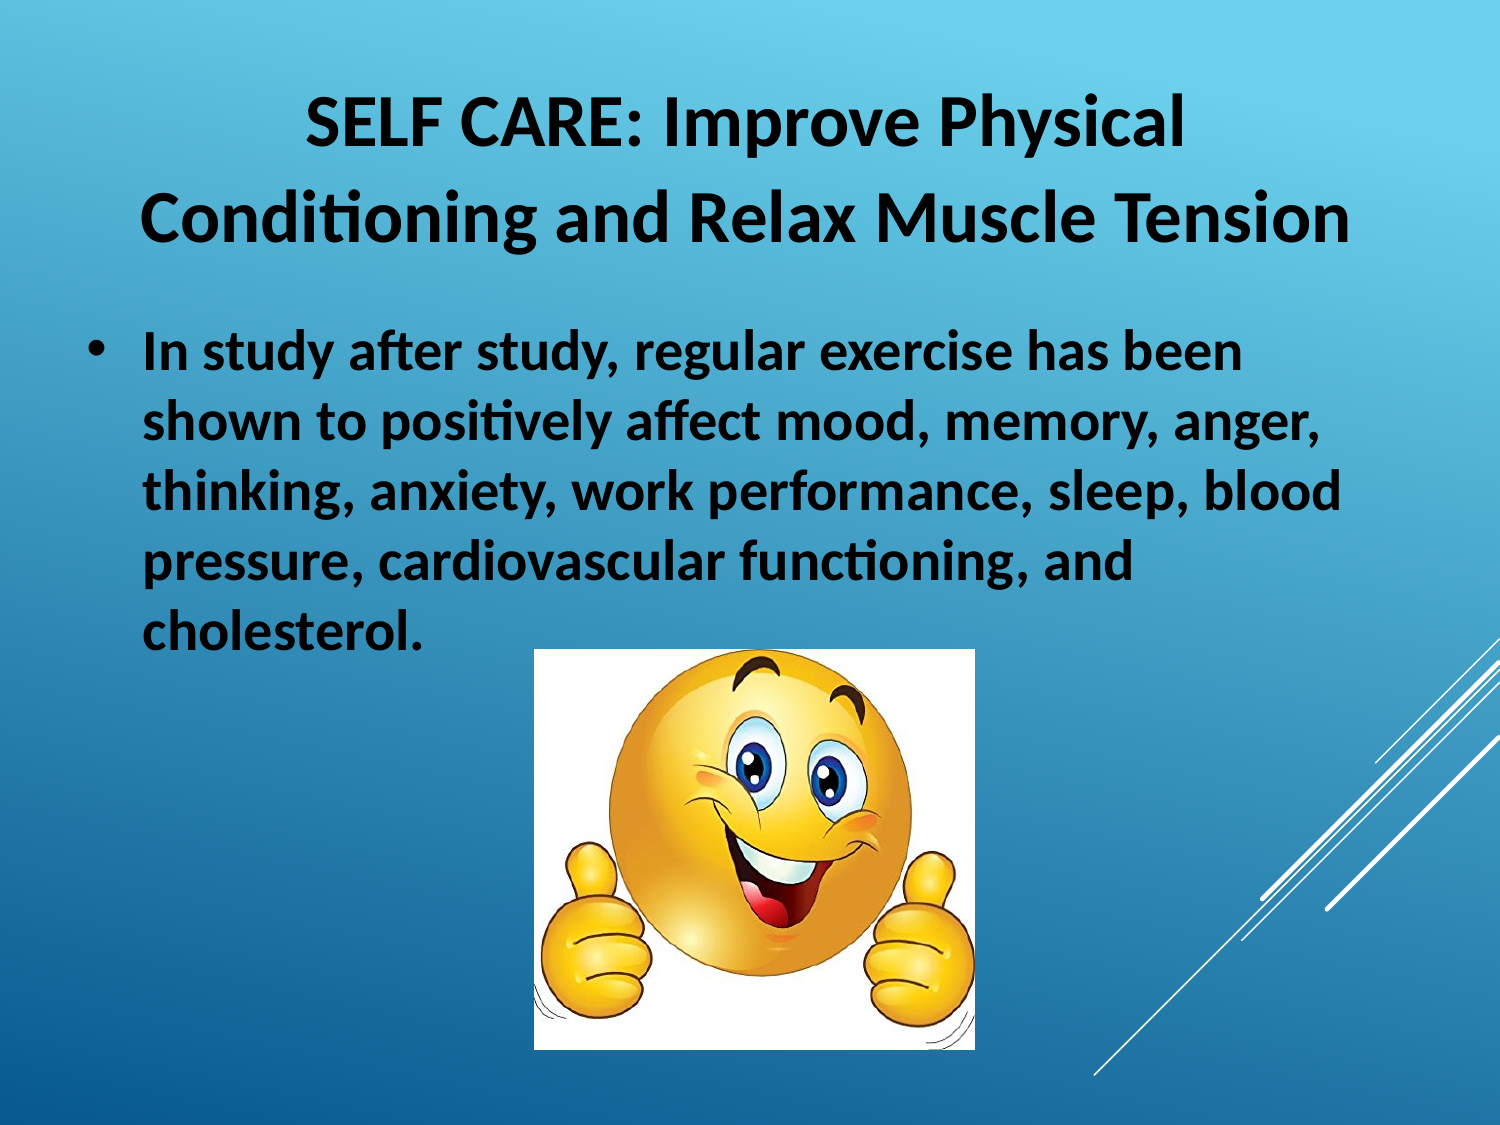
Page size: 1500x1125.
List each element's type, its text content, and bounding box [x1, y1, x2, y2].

text_box In study after study, regular exercise has been shown to positively affect mood, memory, anger, thinking, anxiety, work performance, sleep, blood pressure, cardiovascular functioning, and cholesterol. [71, 305, 1422, 730]
picture [533, 649, 976, 1051]
text_box SELF CARE: Improve Physical Conditioning and Relax Muscle Tension [98, 57, 1396, 266]
